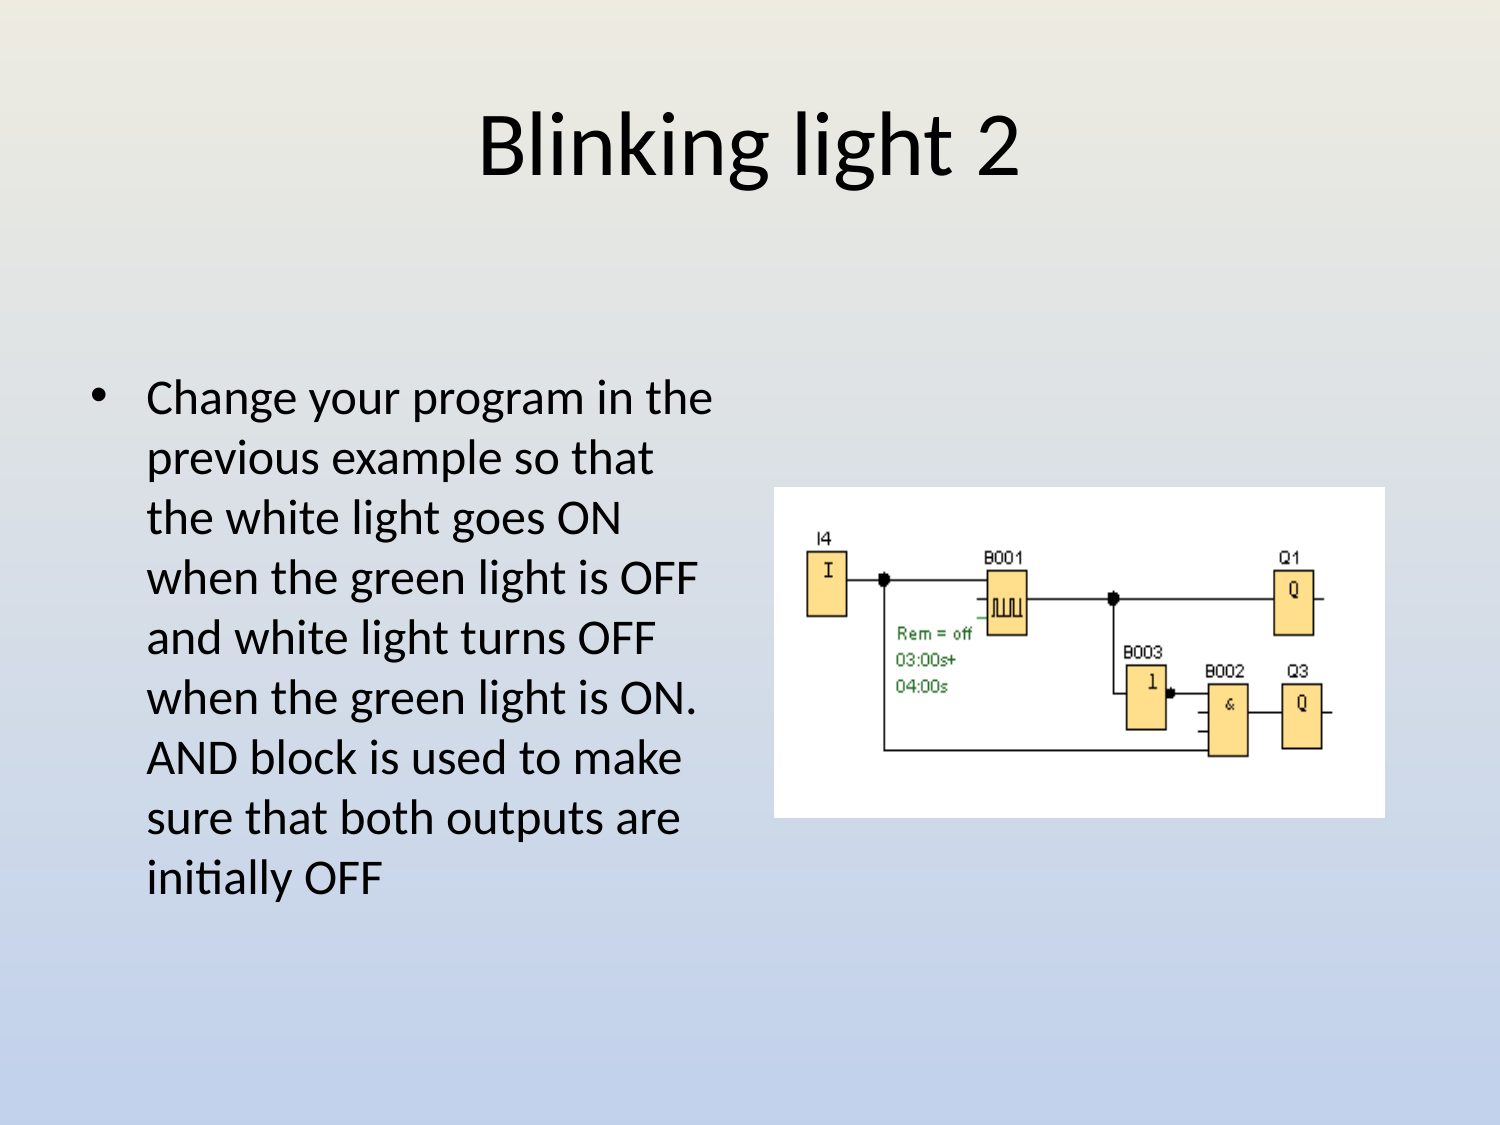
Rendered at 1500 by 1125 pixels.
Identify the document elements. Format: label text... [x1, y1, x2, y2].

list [774, 487, 1386, 818]
title Blinking light 2 [75, 45, 1425, 233]
list Change your program in the previous example so that the white light goes ON when the green light is OFF and white light turns OFF when the green light is ON. AND block is used to make sure that both outputs are initially OFF [75, 356, 738, 1005]
